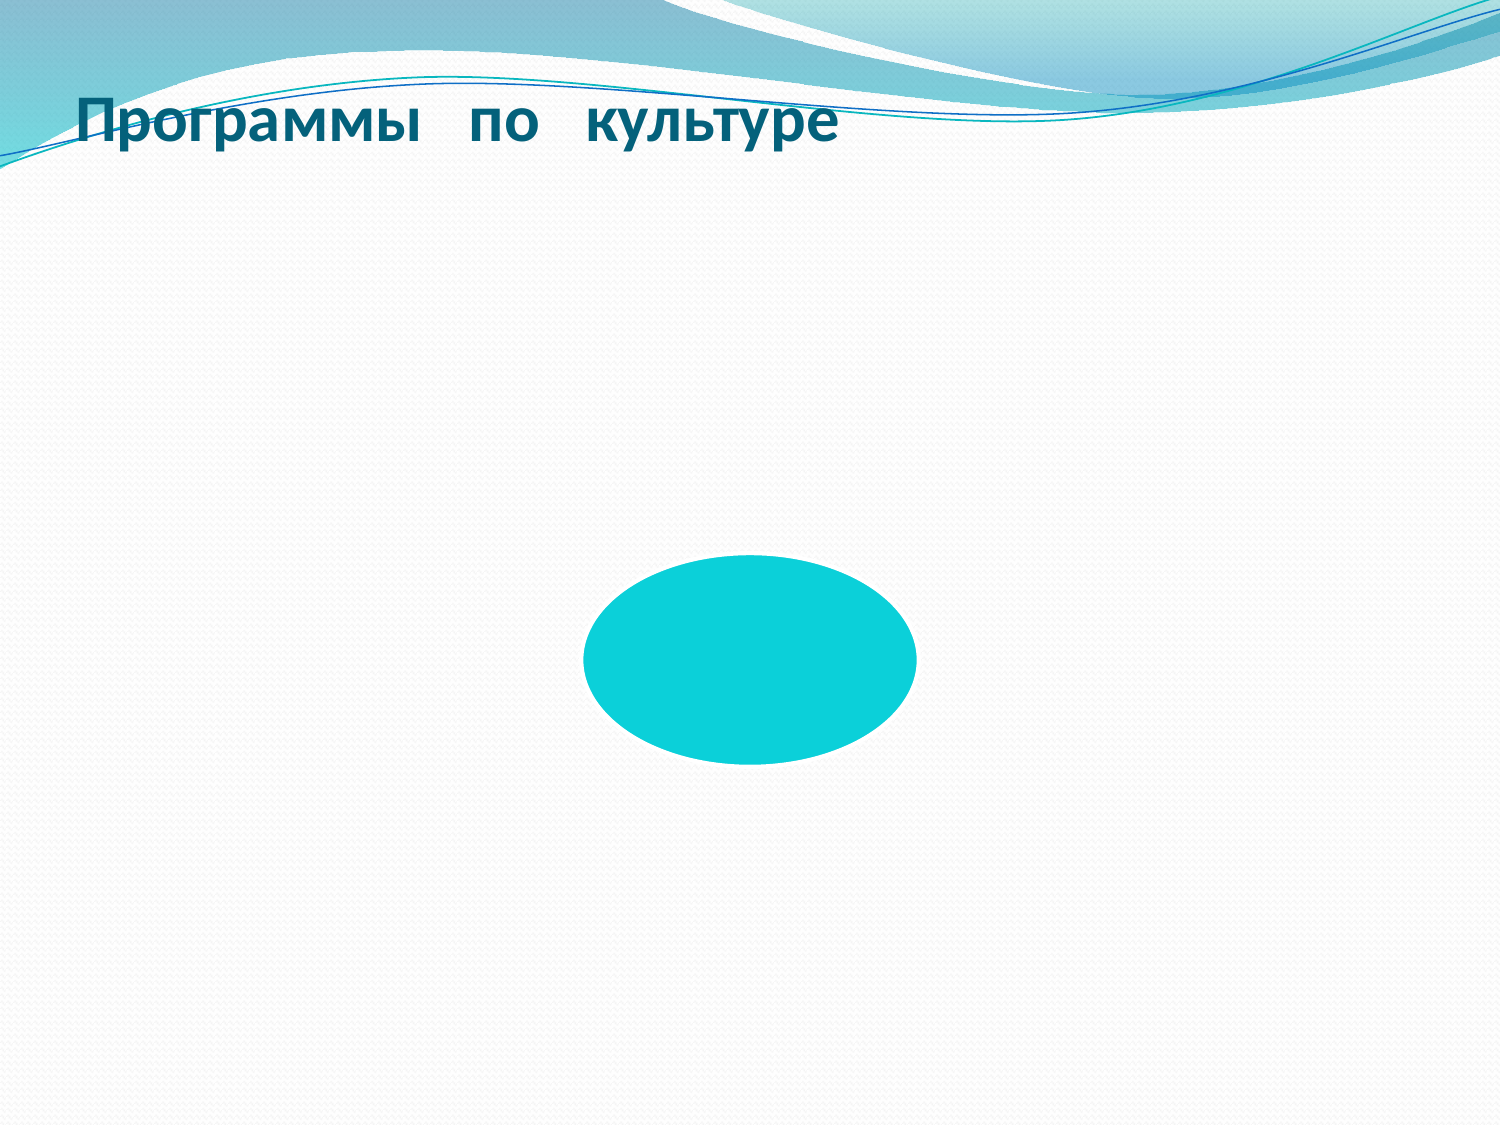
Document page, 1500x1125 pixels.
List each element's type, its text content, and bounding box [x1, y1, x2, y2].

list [74, 232, 1426, 1088]
title Программы по культуре [75, 45, 1425, 155]
